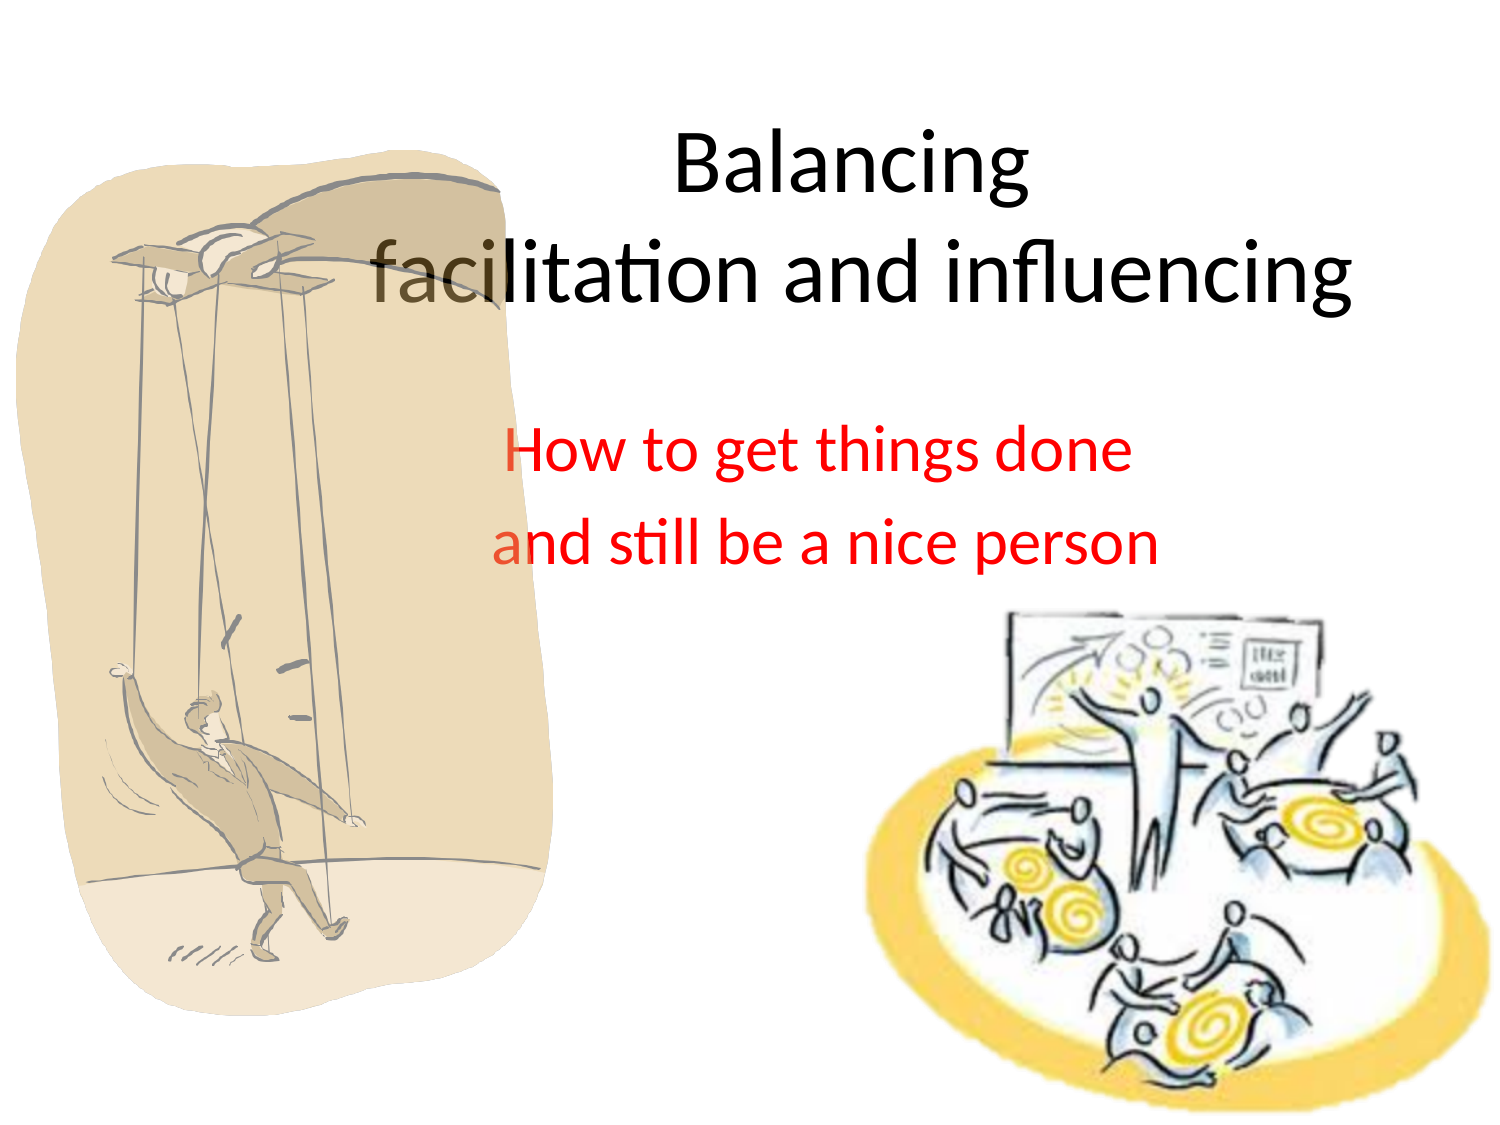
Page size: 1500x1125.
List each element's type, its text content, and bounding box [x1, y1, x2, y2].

picture [14, 148, 555, 1017]
subtitle How to get things done and still be a nice person [559, 397, 1352, 685]
title Balancing facilitation and influencing [225, 90, 1500, 332]
picture [855, 602, 1500, 1125]
